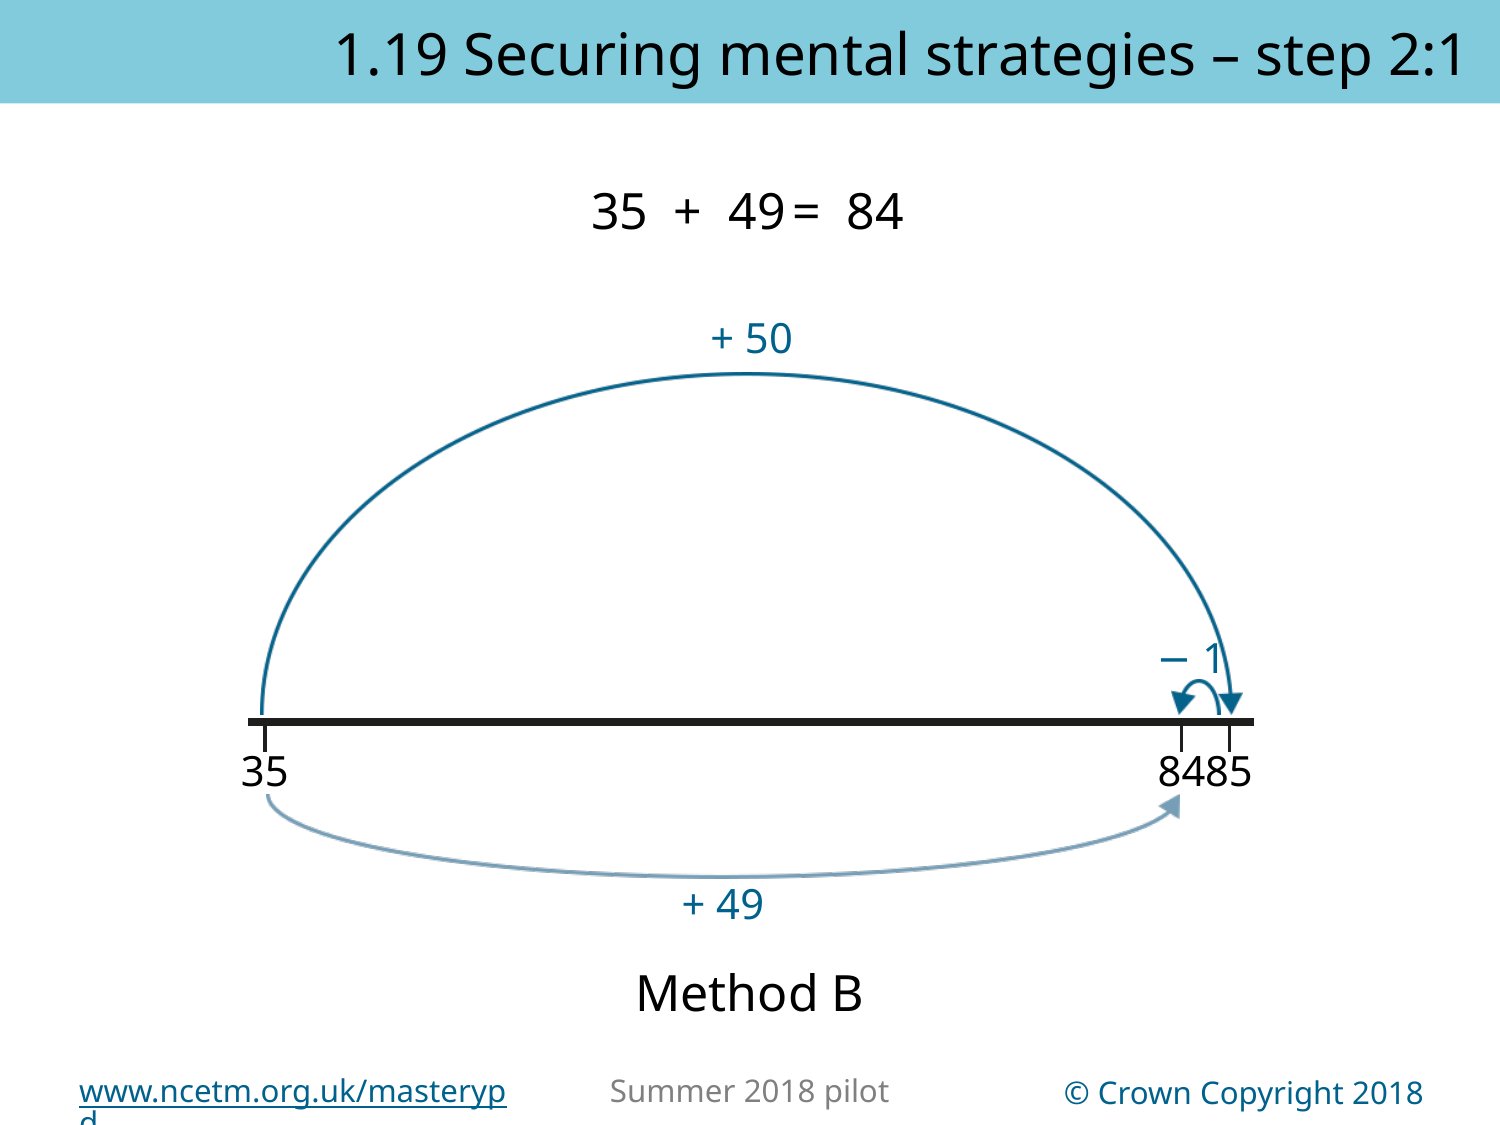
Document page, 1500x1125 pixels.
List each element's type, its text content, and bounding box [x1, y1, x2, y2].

list 1.19 Securing mental strategies – step 2:1 [0, 0, 1500, 104]
text_box 35 [225, 737, 304, 803]
picture [266, 794, 1180, 879]
text_box + 50 [695, 303, 808, 369]
text_box 85 [1189, 737, 1268, 803]
text_box + 49 [666, 887, 780, 936]
picture [264, 372, 1243, 715]
picture [260, 372, 729, 704]
text_box 35 + 49 [576, 172, 801, 247]
text_box Method B [620, 953, 880, 1029]
text_box = 84 [801, 172, 919, 247]
text_box 84 [1142, 737, 1189, 803]
picture [248, 718, 1254, 752]
